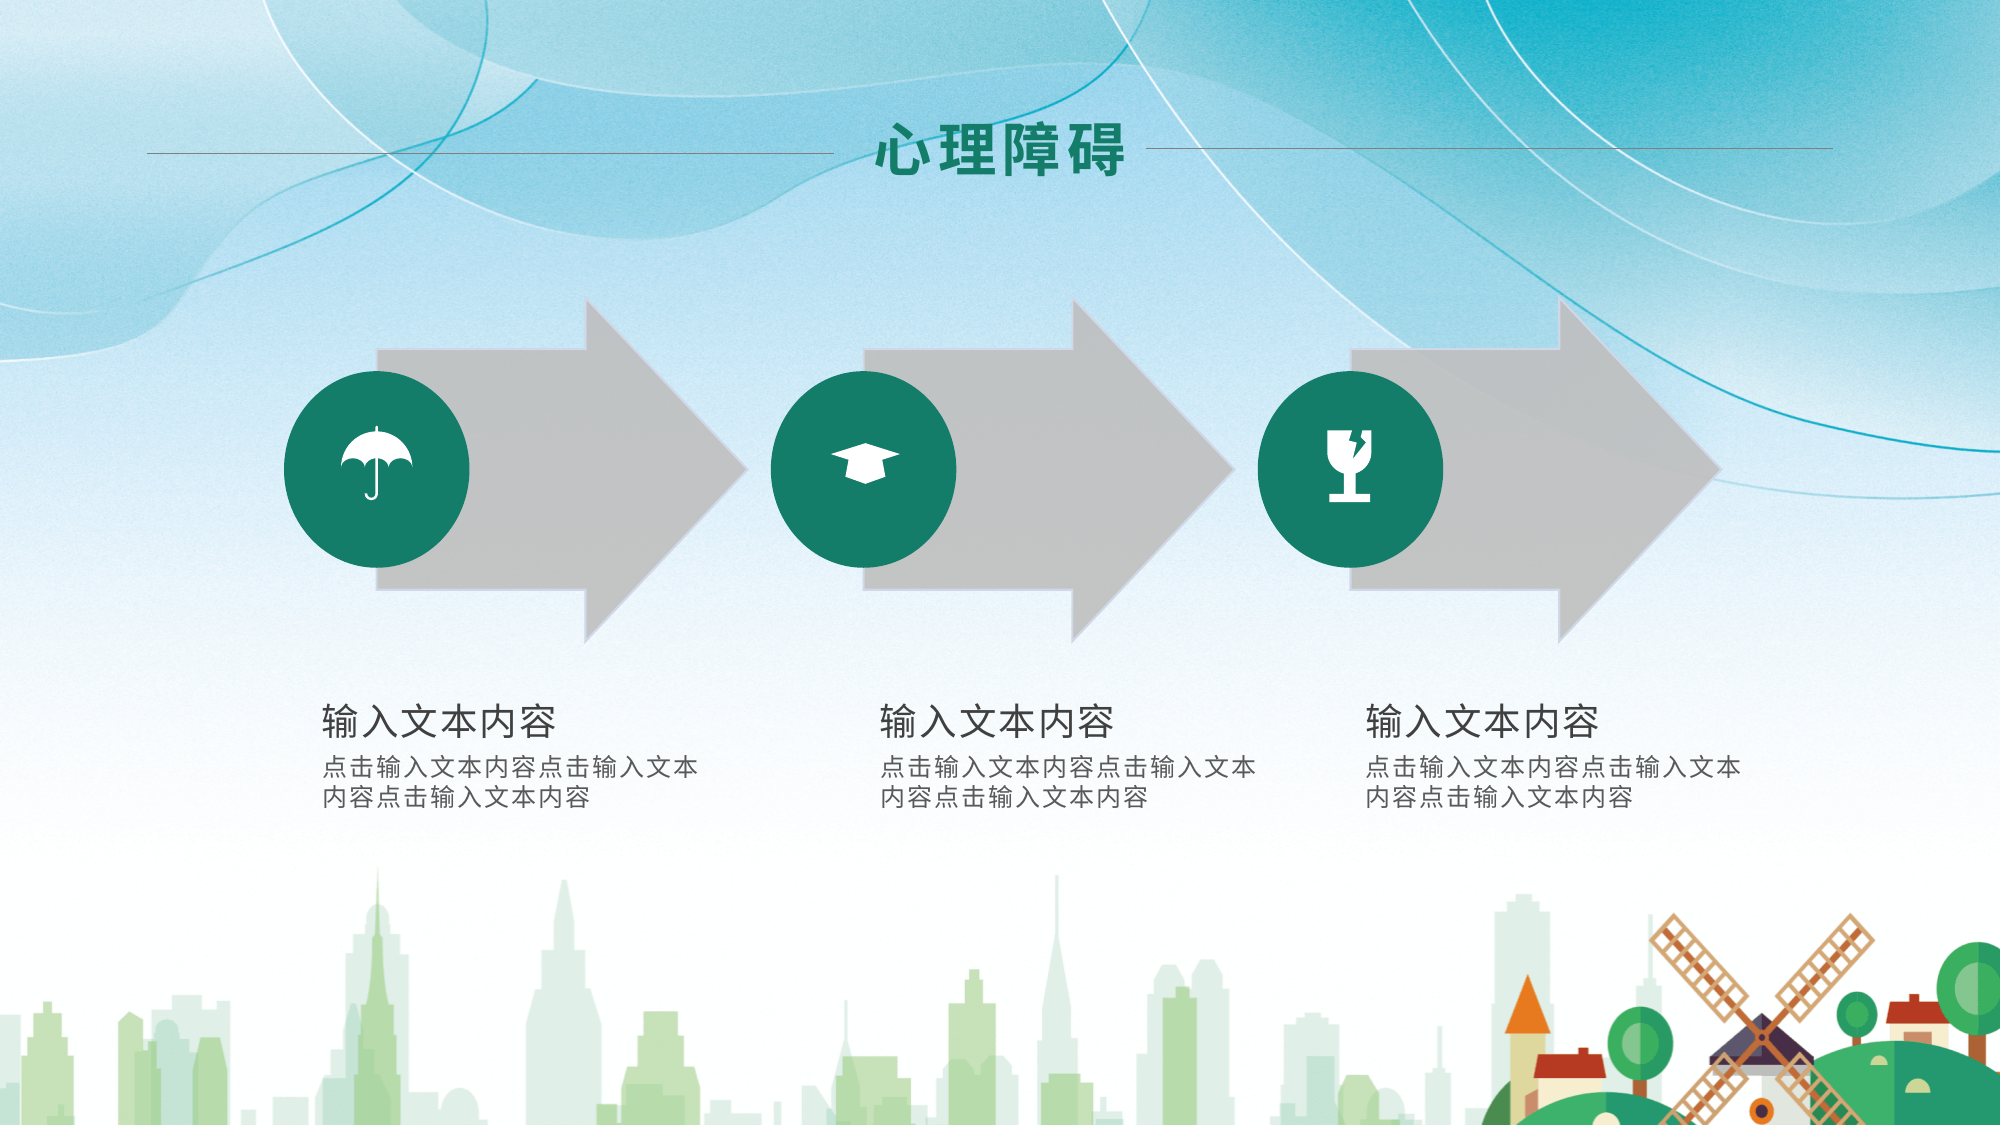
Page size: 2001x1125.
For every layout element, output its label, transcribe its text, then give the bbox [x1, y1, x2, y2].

text_box [375, 294, 750, 644]
text_box [862, 294, 1236, 644]
picture [0, 0, 2000, 1125]
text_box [283, 371, 470, 568]
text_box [1350, 690, 1835, 881]
text_box [1349, 294, 1723, 644]
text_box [307, 690, 792, 881]
text_box 心理障碍 [859, 105, 1141, 191]
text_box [1257, 371, 1444, 568]
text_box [865, 690, 1350, 881]
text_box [770, 371, 957, 568]
